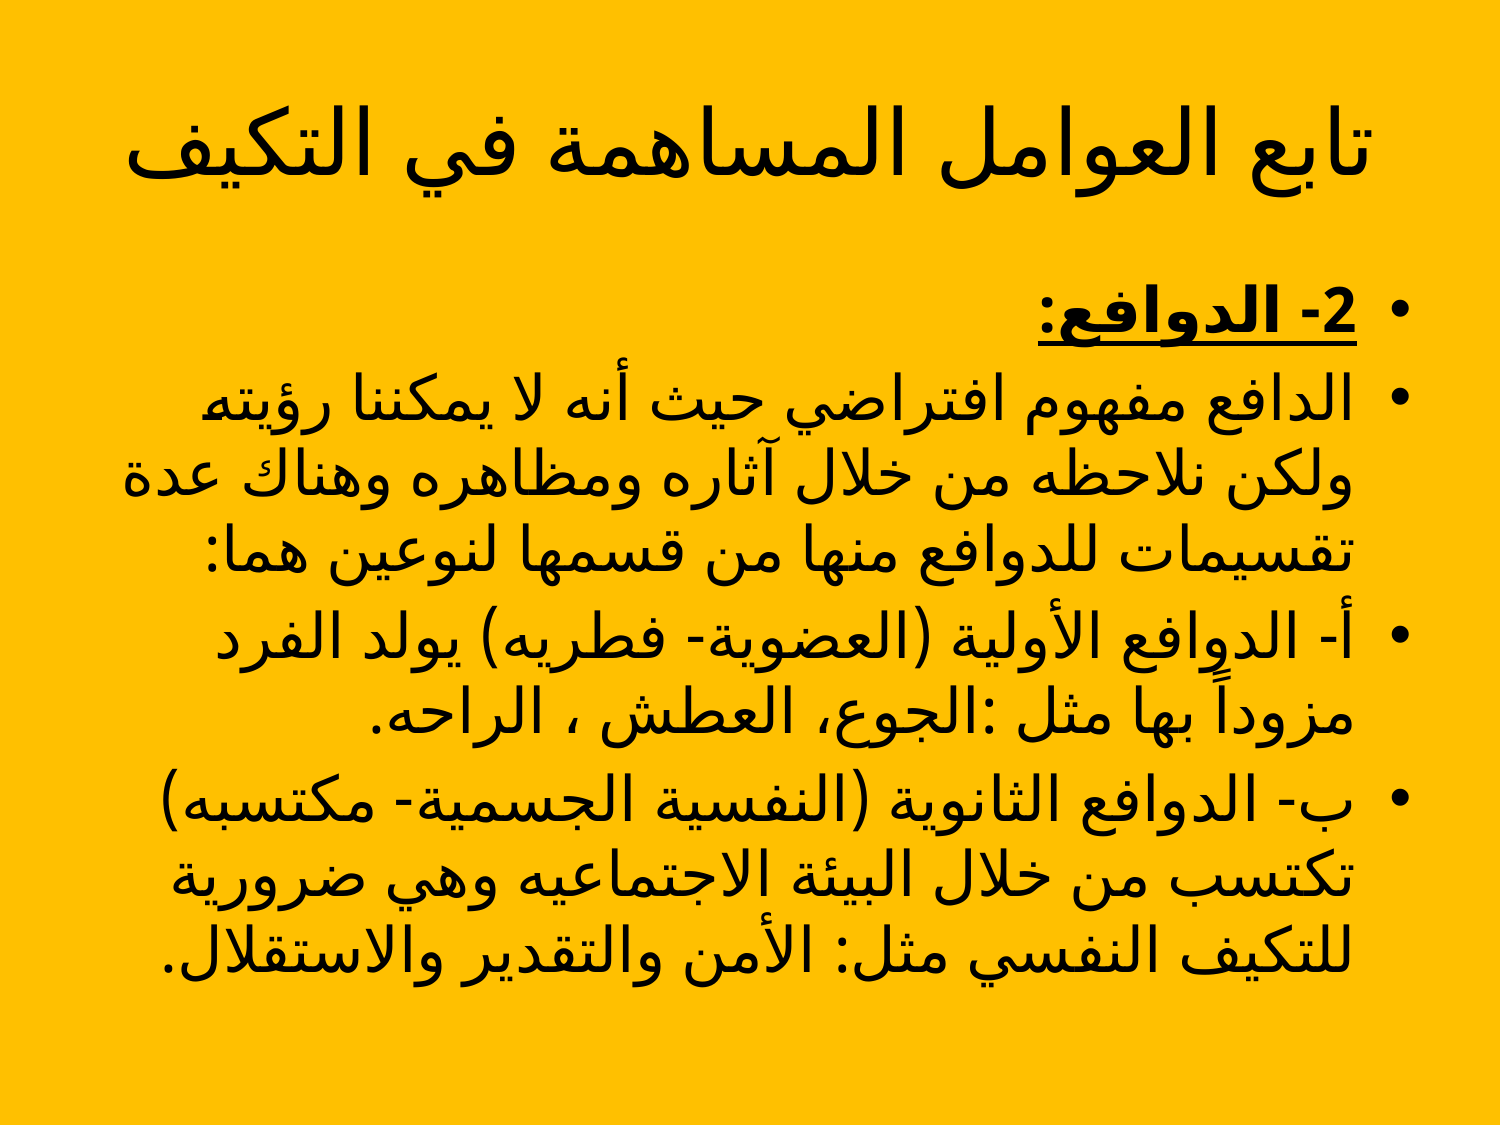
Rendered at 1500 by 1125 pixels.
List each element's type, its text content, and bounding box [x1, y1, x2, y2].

list 2- الدوافع: الدافع مفهوم افتراضي حيث أنه لا يمكننا رؤيته ولكن نلاحظه من خلال آثاره ومظاهره وهناك عدة تقسيمات للدوافع منها من قسمها لنوعين هما: أ- الدوافع الأولية (العضوية- فطريه) يولد الفرد مزوداً بها مثل :الجوع، العطش ، الراحه. ب- الدوافع الثانوية (النفسية الجسمية- مكتسبه) تكتسب من خلال البيئة الاجتماعيه وهي ضرورية للتكيف النفسي مثل: الأمن والتقدير والاستقلال. [75, 262, 1425, 1005]
title تابع العوامل المساهمة في التكيف [75, 45, 1425, 233]
